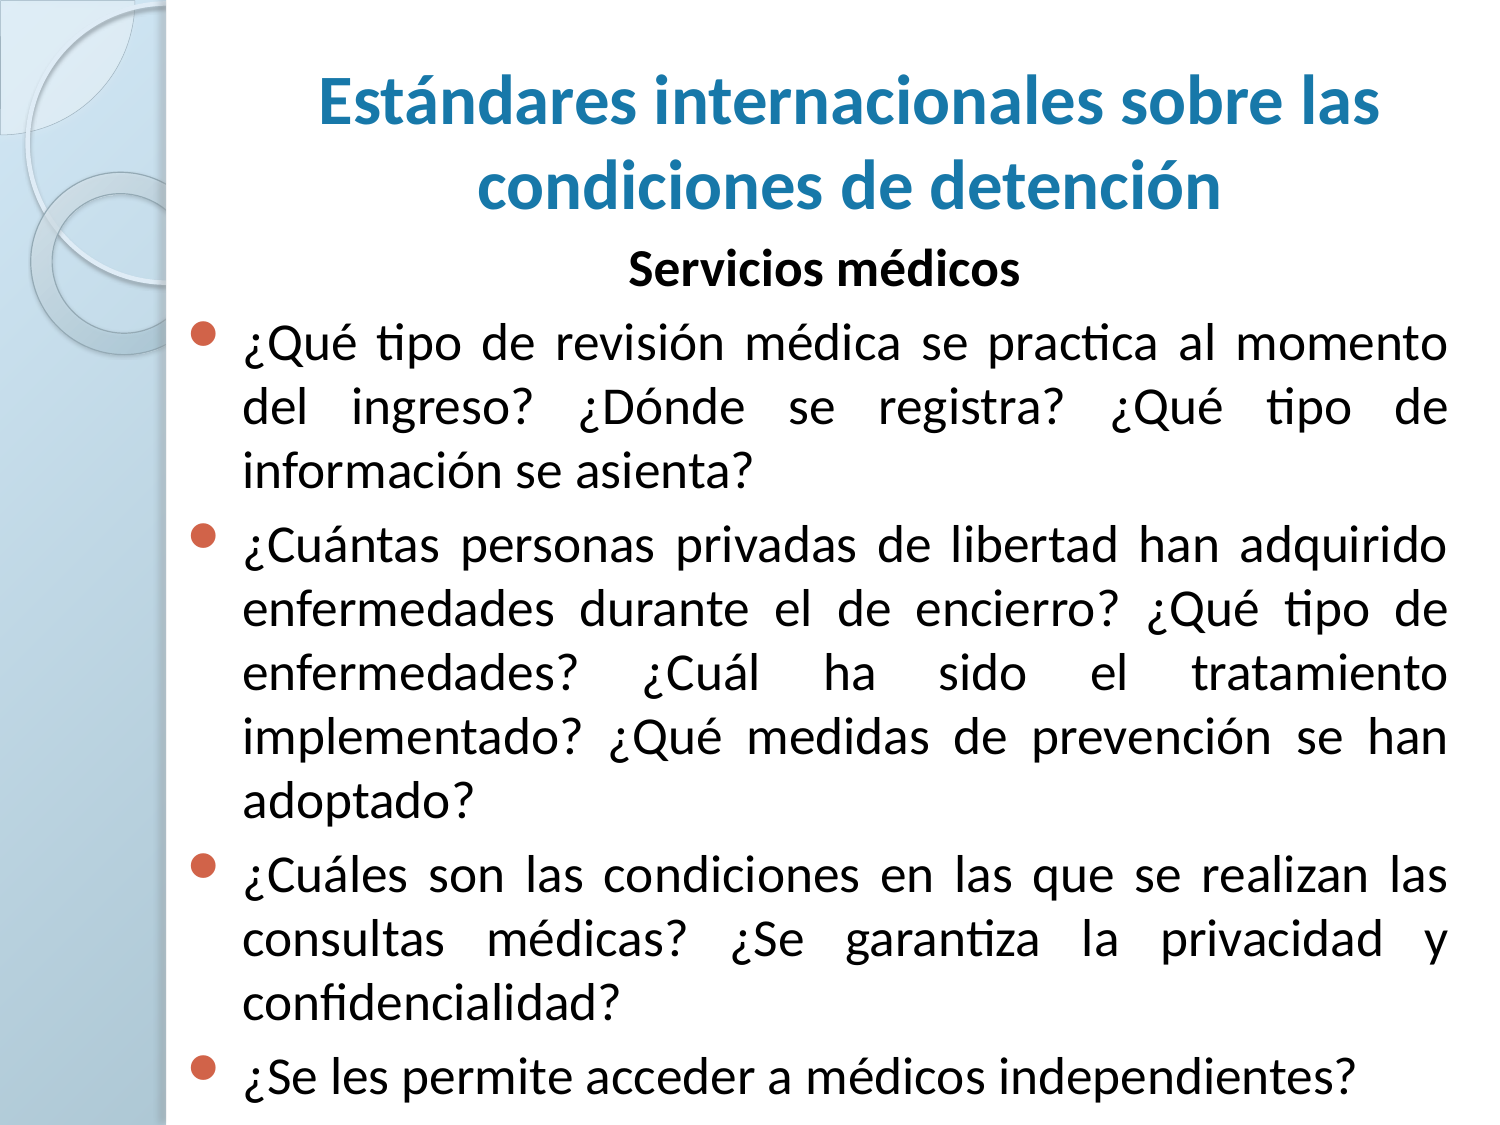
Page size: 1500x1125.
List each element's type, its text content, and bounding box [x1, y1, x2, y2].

title Estándares internacionales sobre las condiciones de detención [235, 45, 1466, 113]
list Servicios médicos ¿Qué tipo de revisión médica se practica al momento del ingreso? ¿Dónde se registra? ¿Qué tipo de información se asienta? ¿Cuántas personas privadas de libertad han adquirido enfermedades durante el de encierro? ¿Qué tipo de enfermedades? ¿Cuál ha sido el tratamiento implementado? ¿Qué medidas de prevención se han adoptado? ¿Cuáles son las condiciones en las que se realizan las consultas médicas? ¿Se garantiza la privacidad y confidencialidad? ¿Se les permite acceder a médicos independientes? [171, 113, 1466, 1125]
